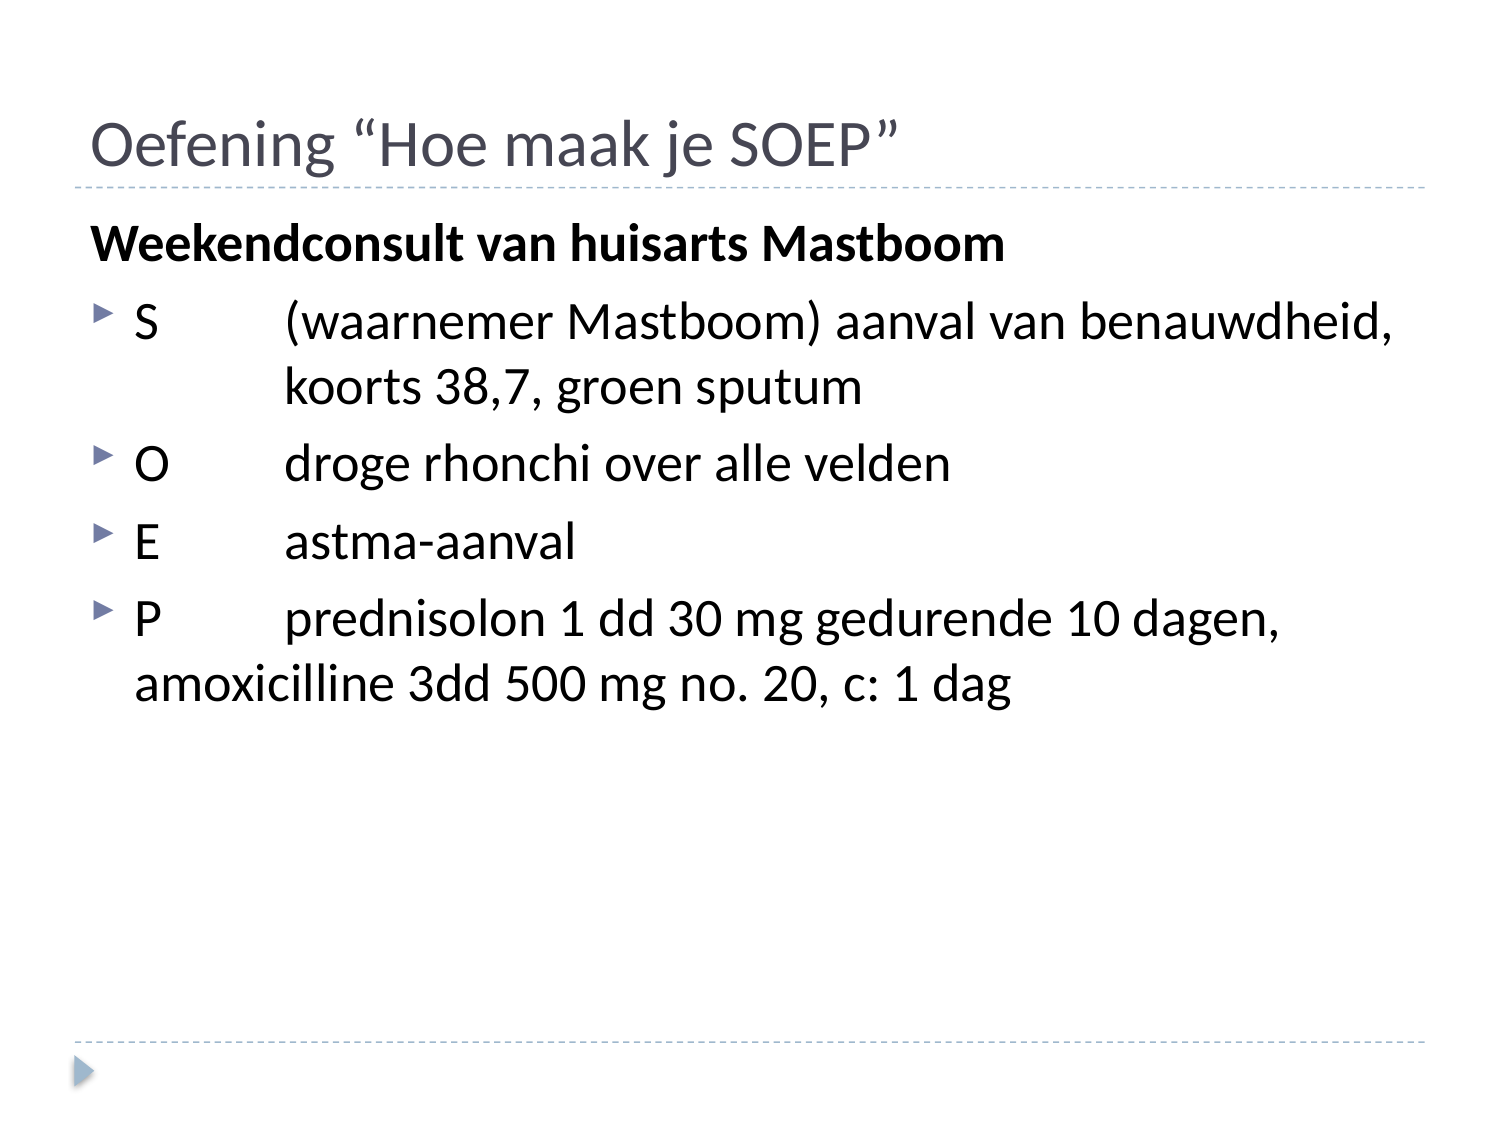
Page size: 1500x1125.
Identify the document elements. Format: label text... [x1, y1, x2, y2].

title Oefening “Hoe maak je SOEP” [74, 24, 1426, 188]
list Weekendconsult van huisarts Mastboom S (waarnemer Mastboom) aanval van benauwdheid, koorts 38,7, groen sputum O droge rhonchi over alle velden E astma-aanval P prednisolon 1 dd 30 mg gedurende 10 dagen, amoxicilline 3dd 500 mg no. 20, c: 1 dag [74, 199, 1426, 1011]
